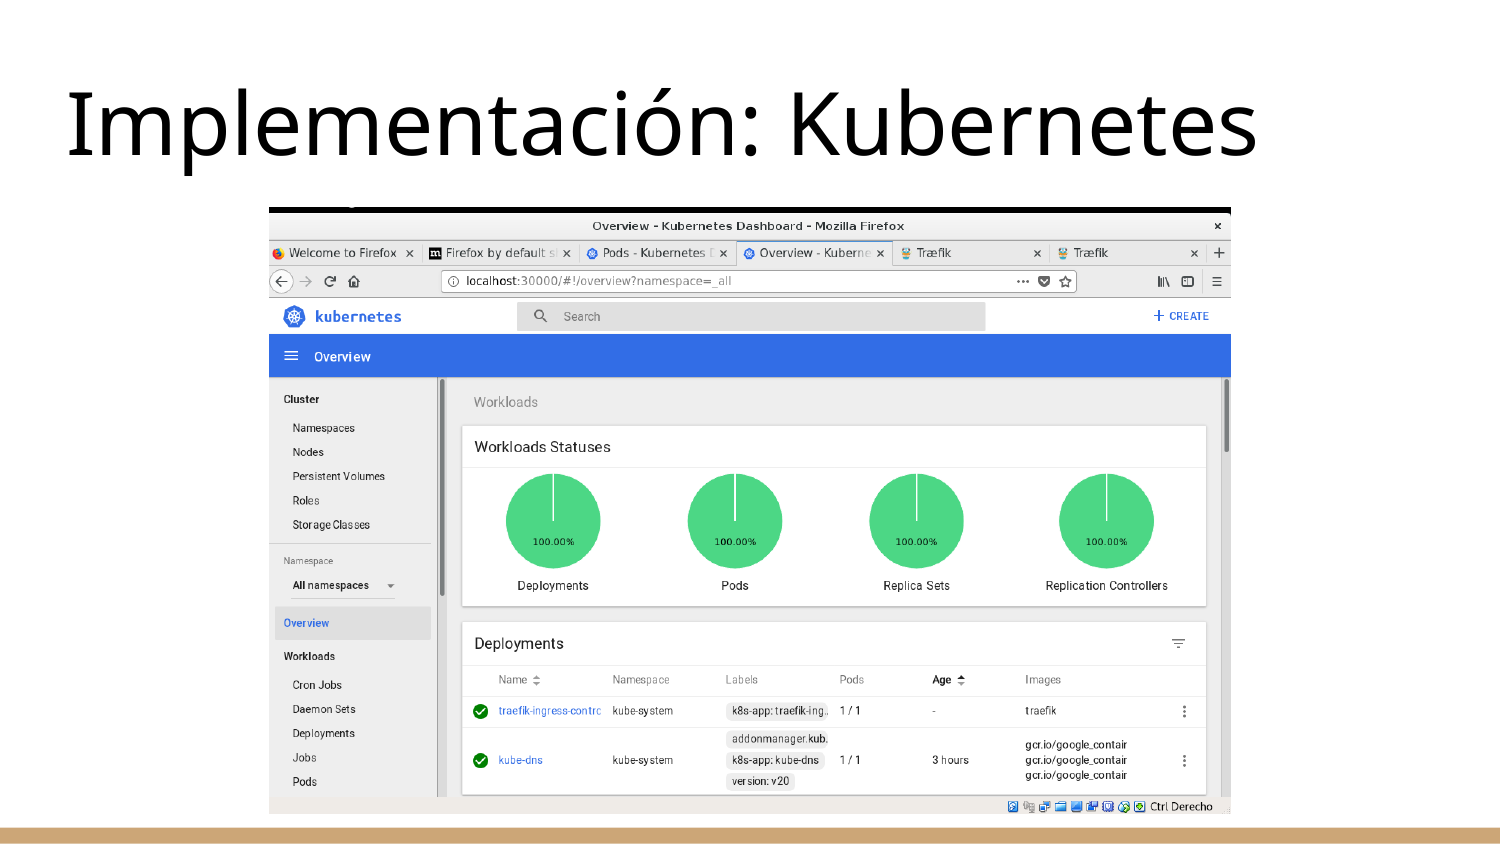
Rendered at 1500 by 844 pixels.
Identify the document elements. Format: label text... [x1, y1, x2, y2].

title Implementación: Kubernetes [51, 51, 1449, 189]
picture [268, 207, 1231, 814]
